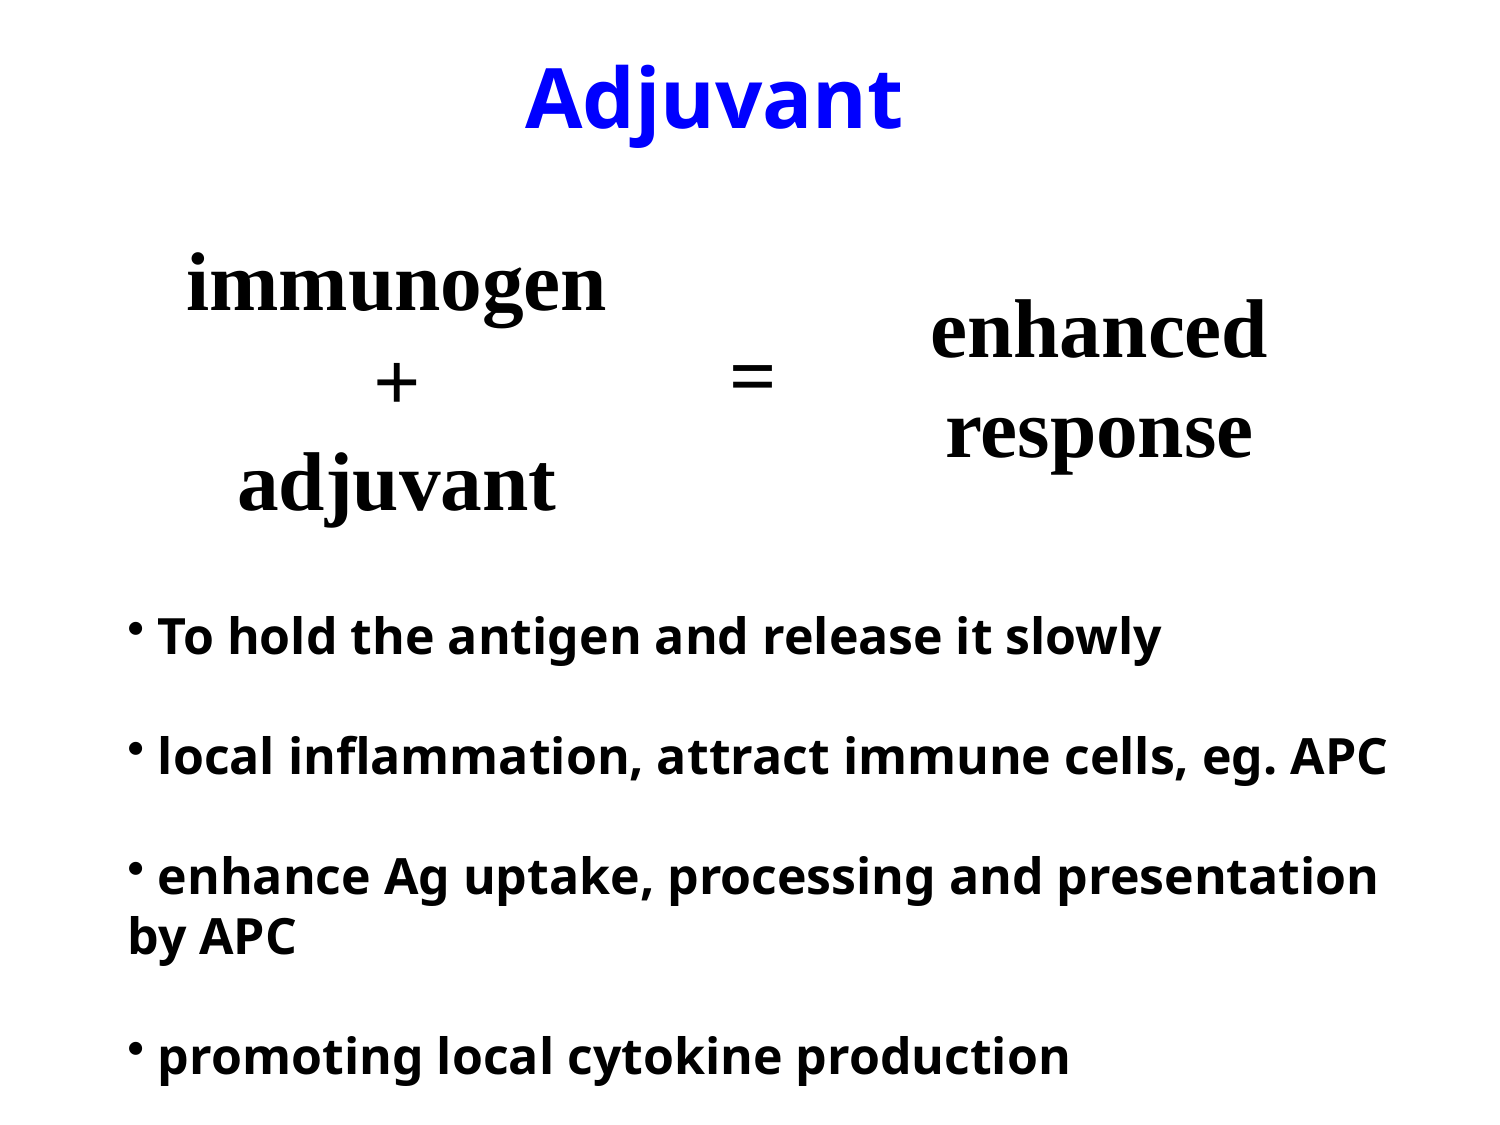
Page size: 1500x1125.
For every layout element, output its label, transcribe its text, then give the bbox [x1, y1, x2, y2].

text_box immunogen + adjuvant [171, 220, 623, 535]
text_box enhanced response [915, 267, 1284, 482]
text_box To hold the antigen and release it slowly local inflammation, attract immune cells, eg. APC enhance Ag uptake, processing and presentation by APC promoting local cytokine production [112, 597, 1421, 1125]
text_box Adjuvant [510, 37, 919, 153]
text_box = [714, 314, 792, 430]
